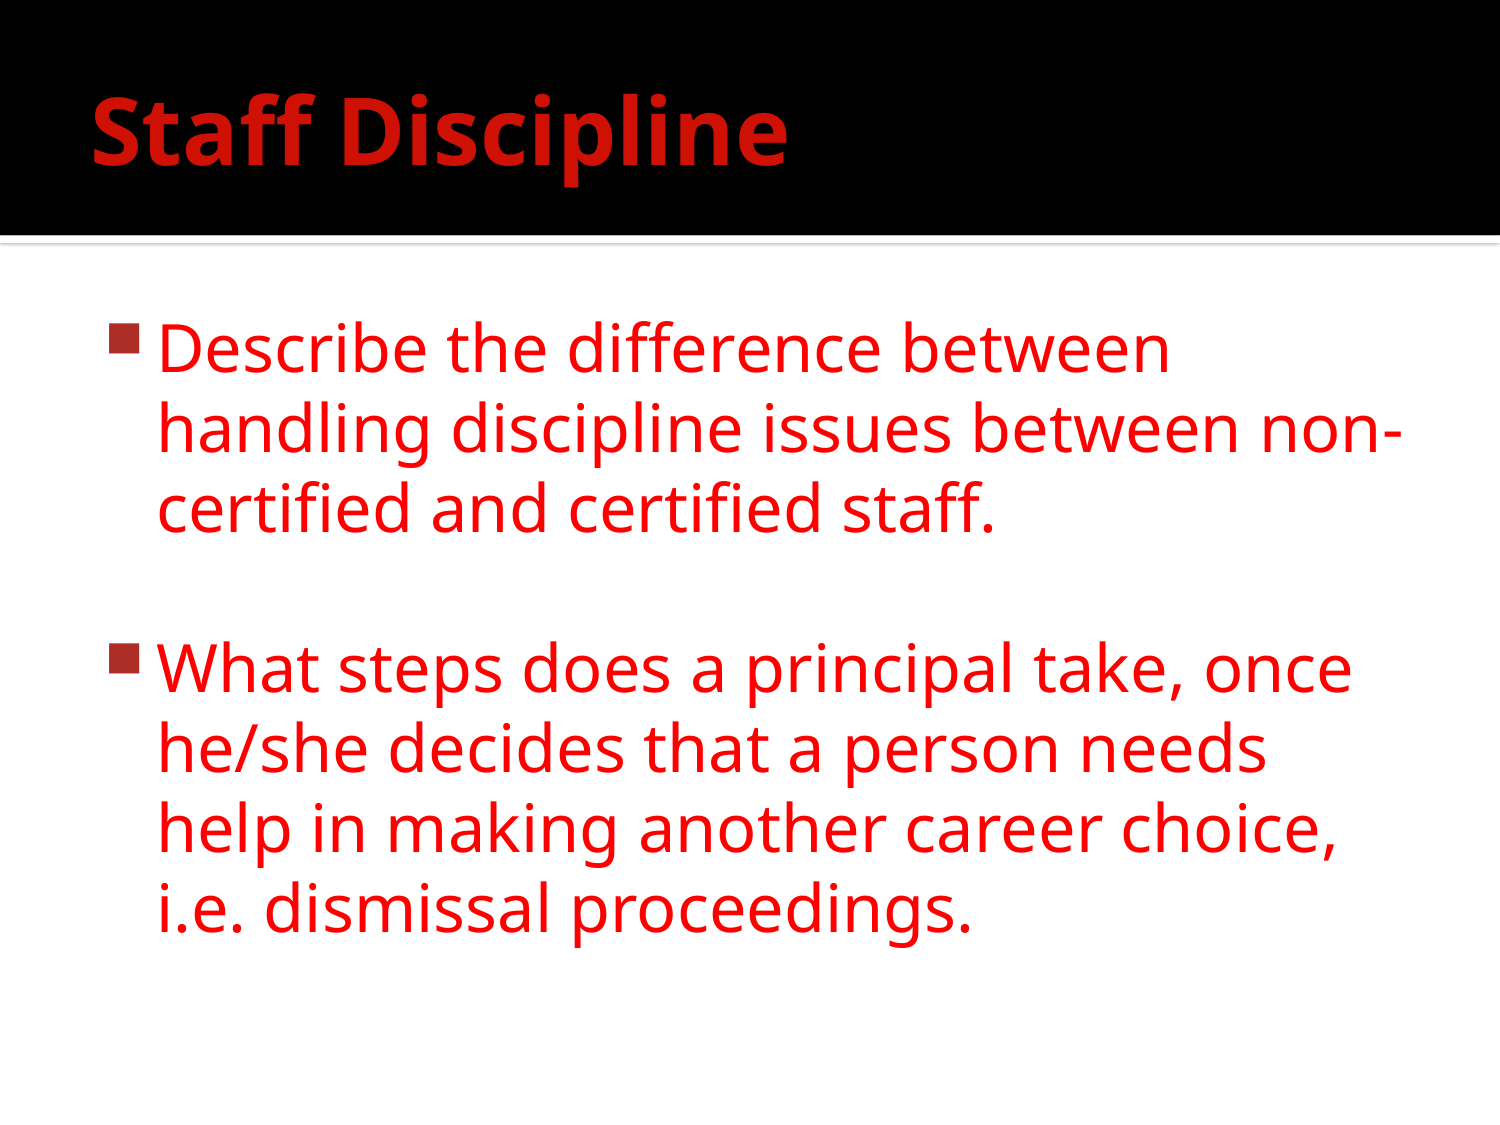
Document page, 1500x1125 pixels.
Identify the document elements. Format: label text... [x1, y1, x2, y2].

list Describe the difference between handling discipline issues between non-certified and certified staff. What steps does a principal take, once he/she decides that a person needs help in making another career choice, i.e. dismissal proceedings. [75, 291, 1425, 1050]
title Staff Discipline [75, 25, 1425, 231]
